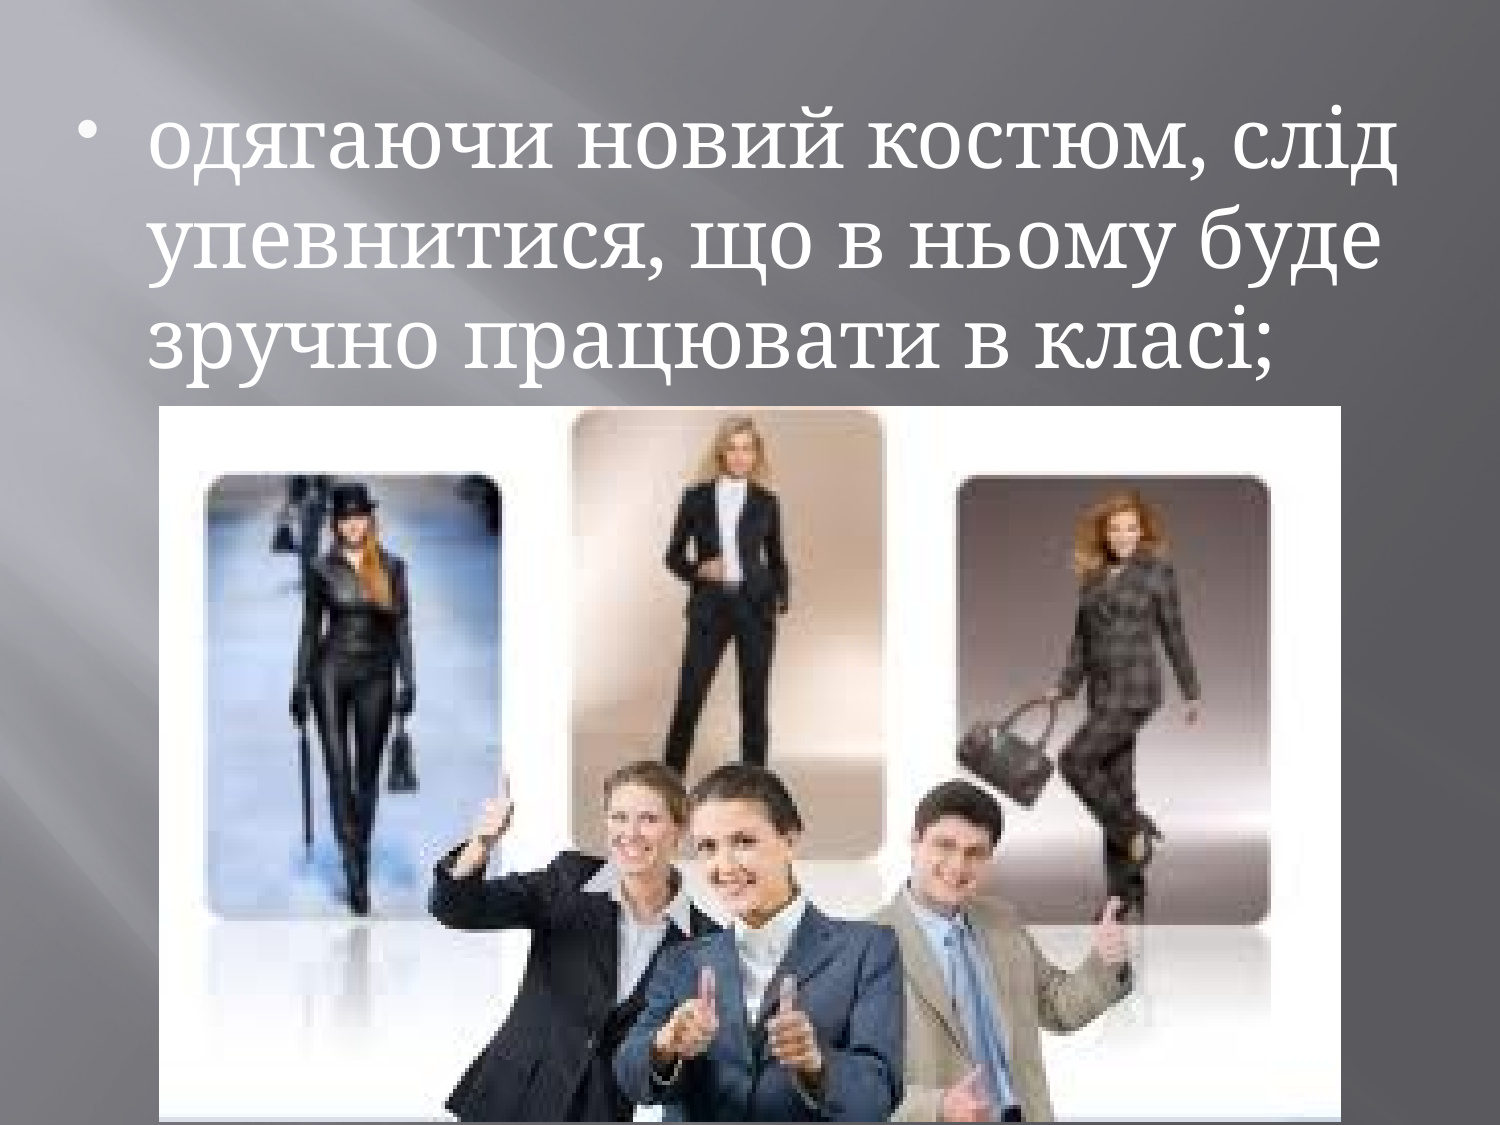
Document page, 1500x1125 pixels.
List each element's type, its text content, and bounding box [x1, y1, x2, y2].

picture [159, 406, 1341, 1122]
list одягаючи новий костюм, слід упевнитися, що в ньому буде зручно працювати в класі; [41, 78, 1425, 1005]
